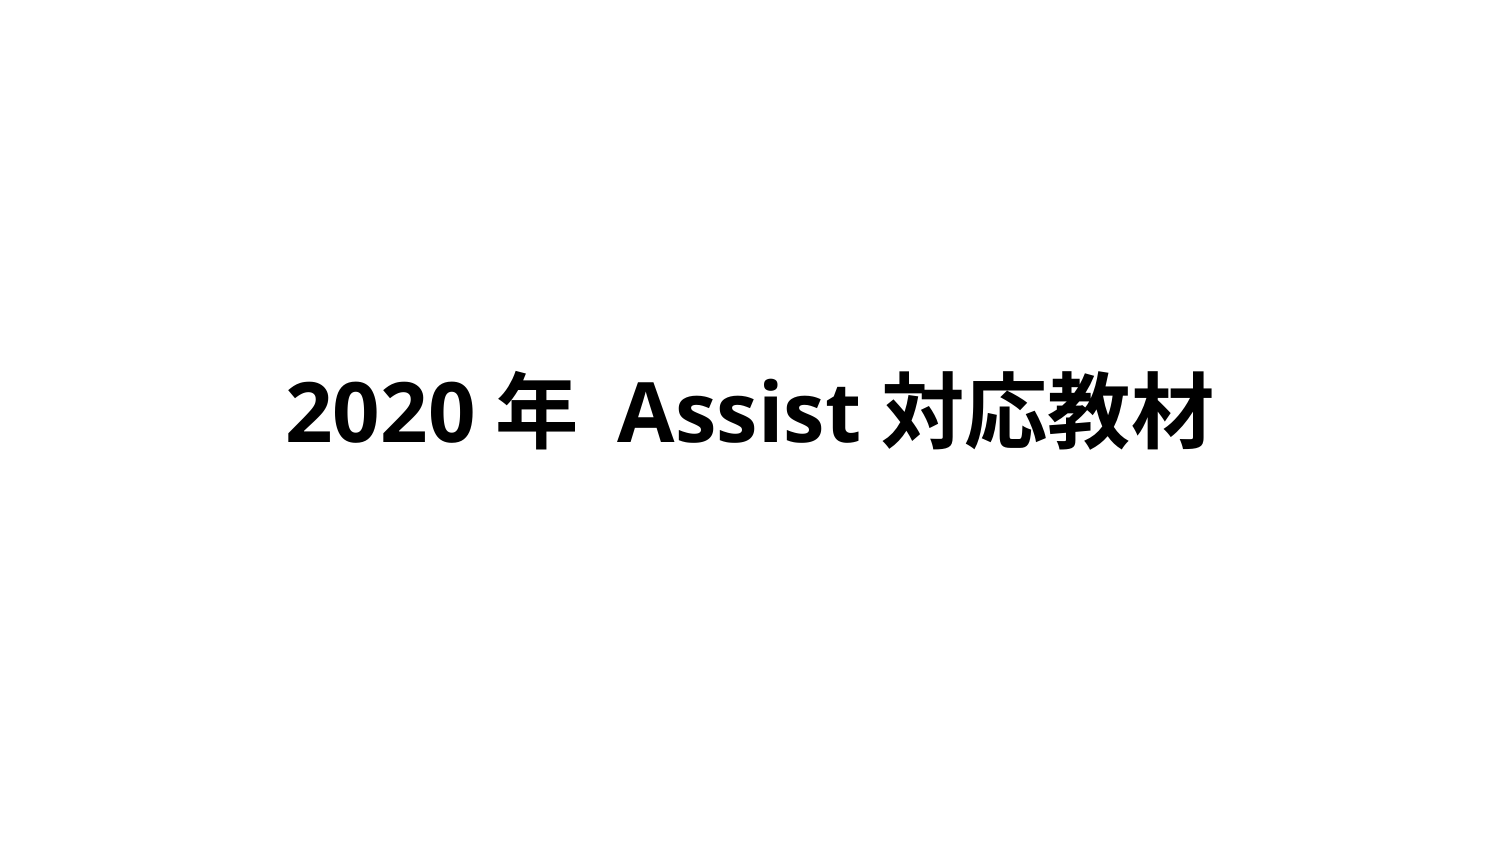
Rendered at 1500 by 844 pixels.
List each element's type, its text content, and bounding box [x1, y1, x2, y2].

text_box 2020年 Assist対応教材 [257, 351, 1243, 467]
